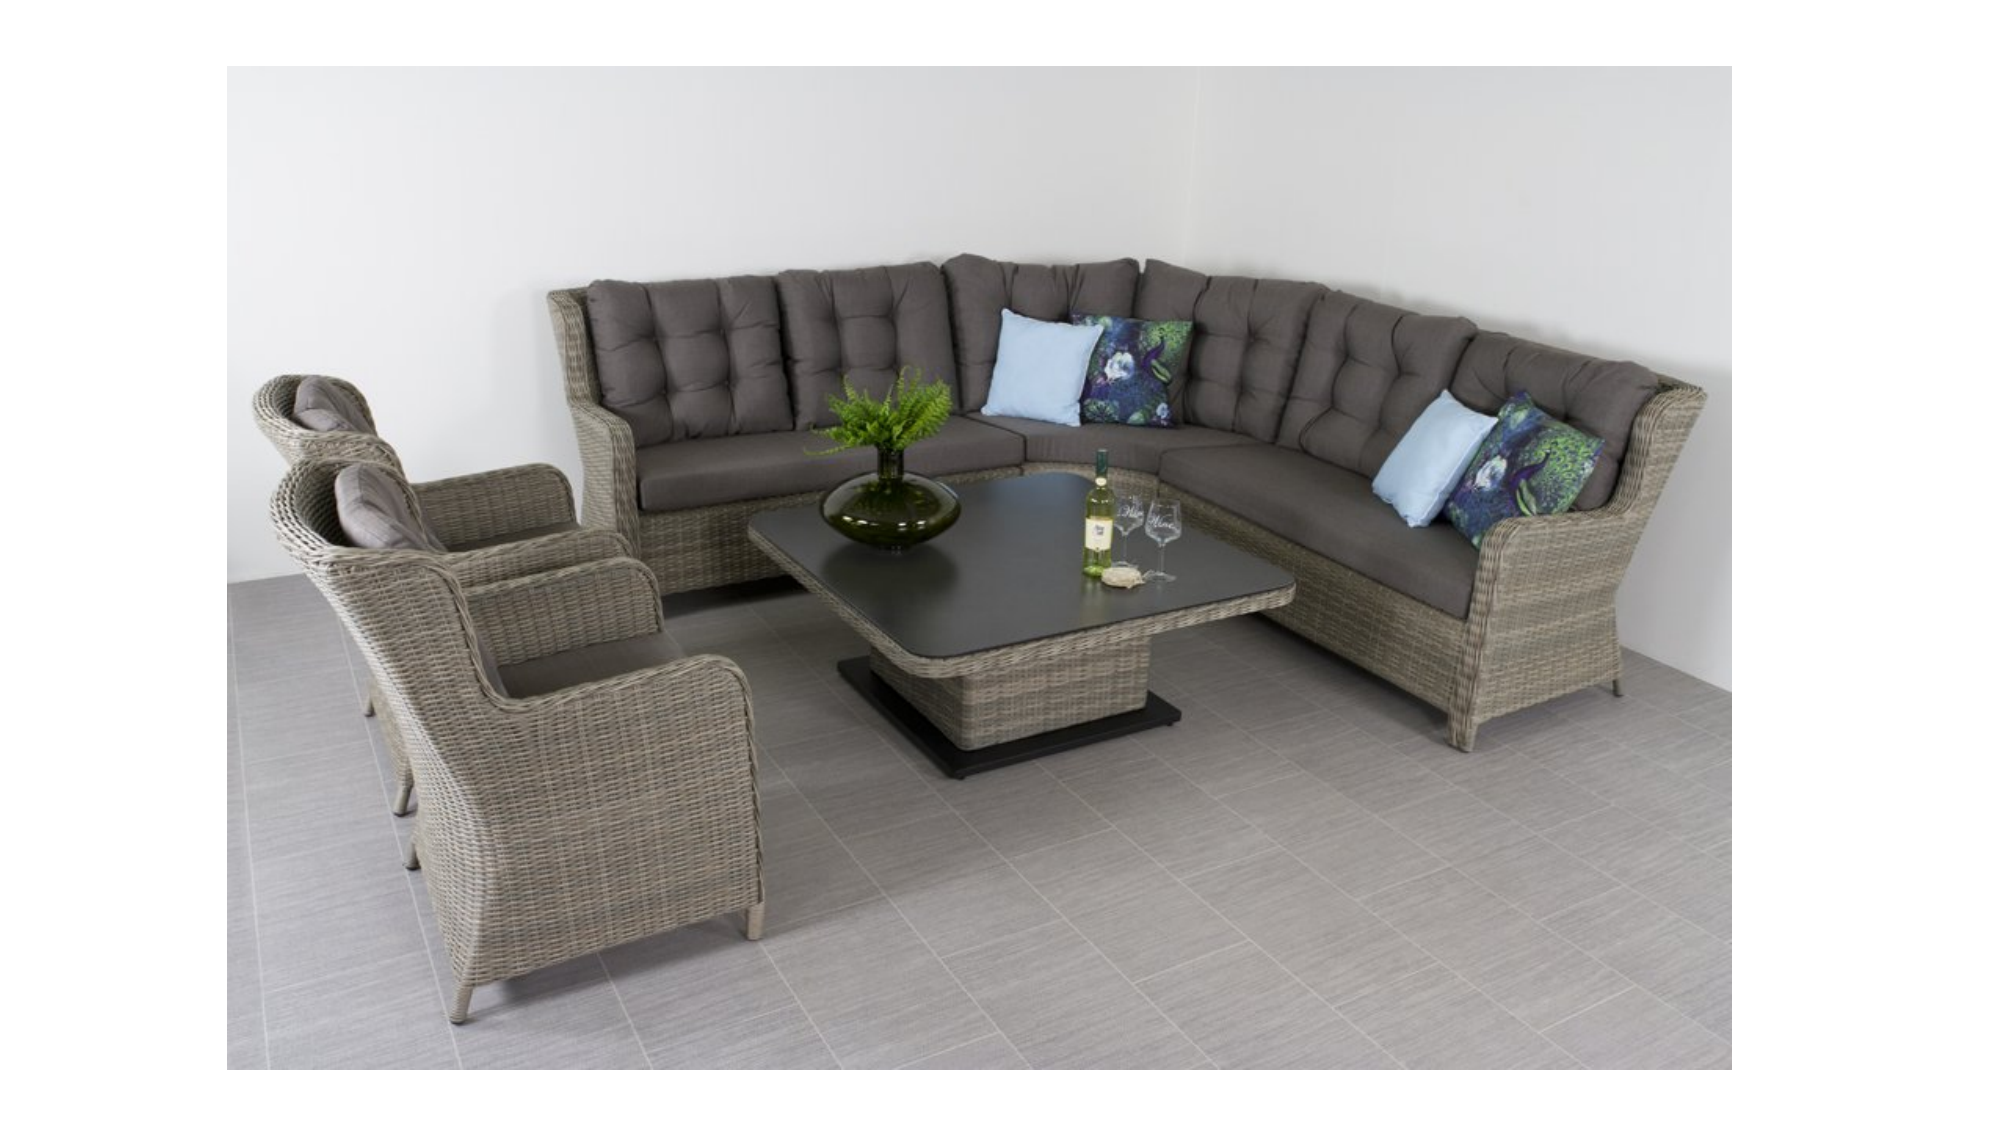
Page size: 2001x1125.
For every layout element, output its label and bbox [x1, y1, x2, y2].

picture [227, 66, 1732, 1070]
